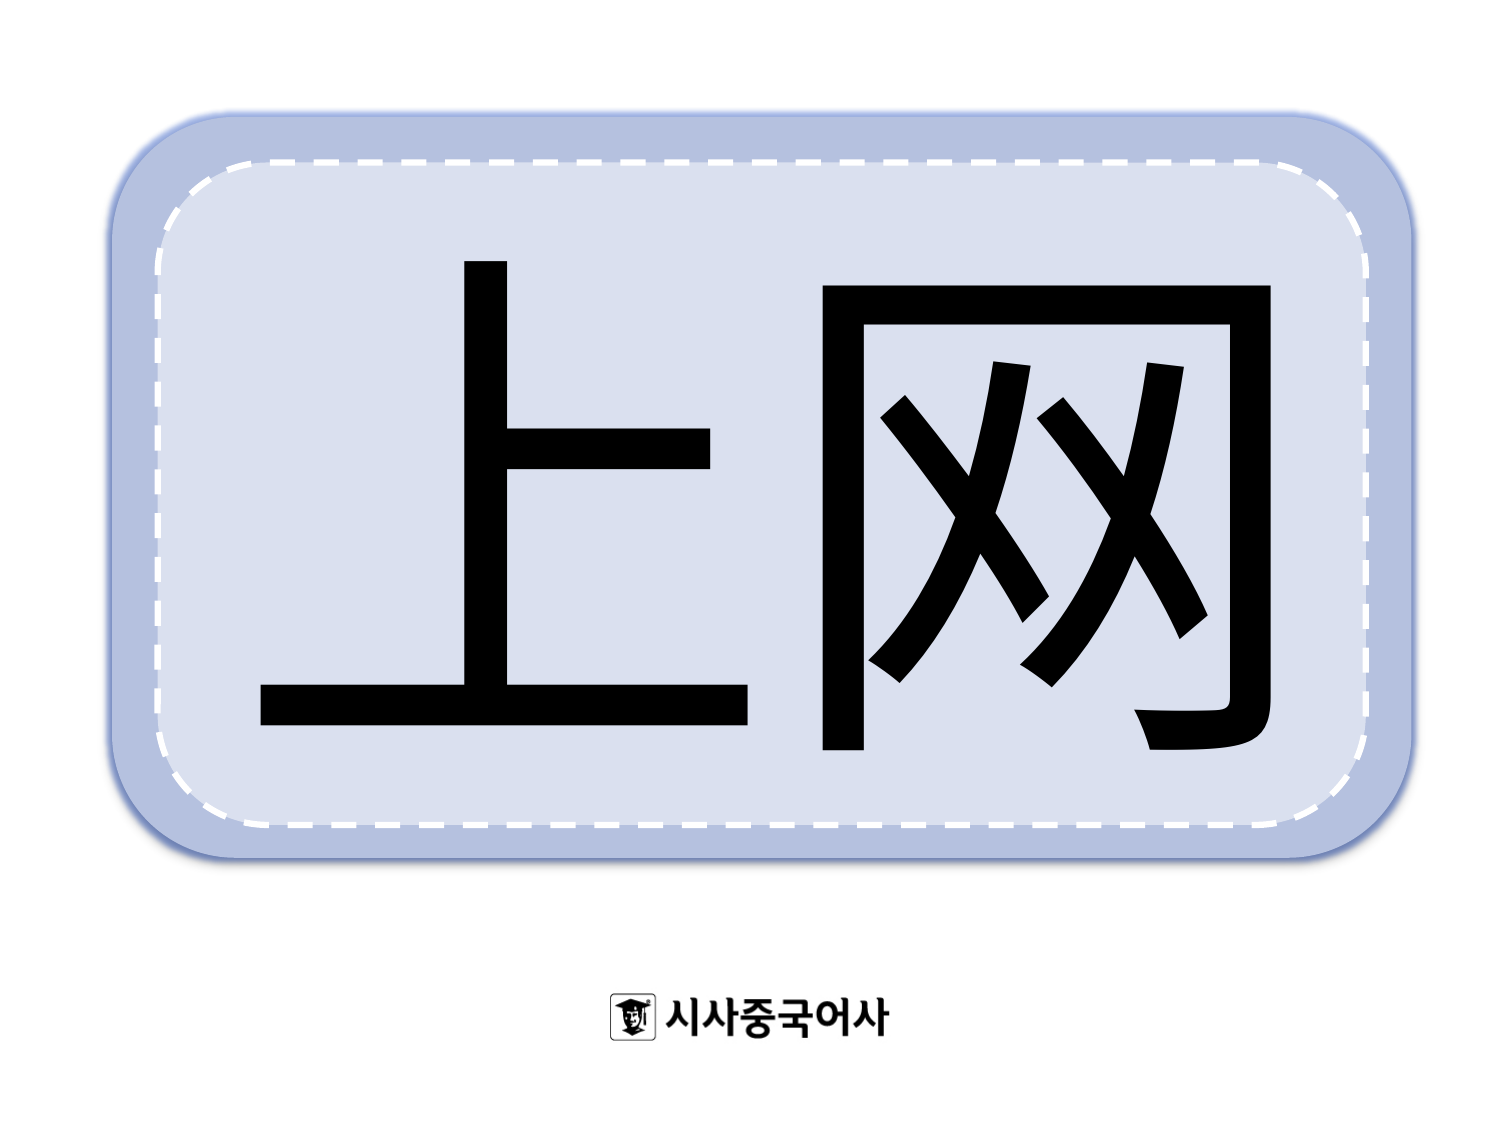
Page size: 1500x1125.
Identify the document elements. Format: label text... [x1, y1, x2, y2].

picture [602, 987, 898, 1047]
text_box 上网 [171, 160, 1380, 824]
